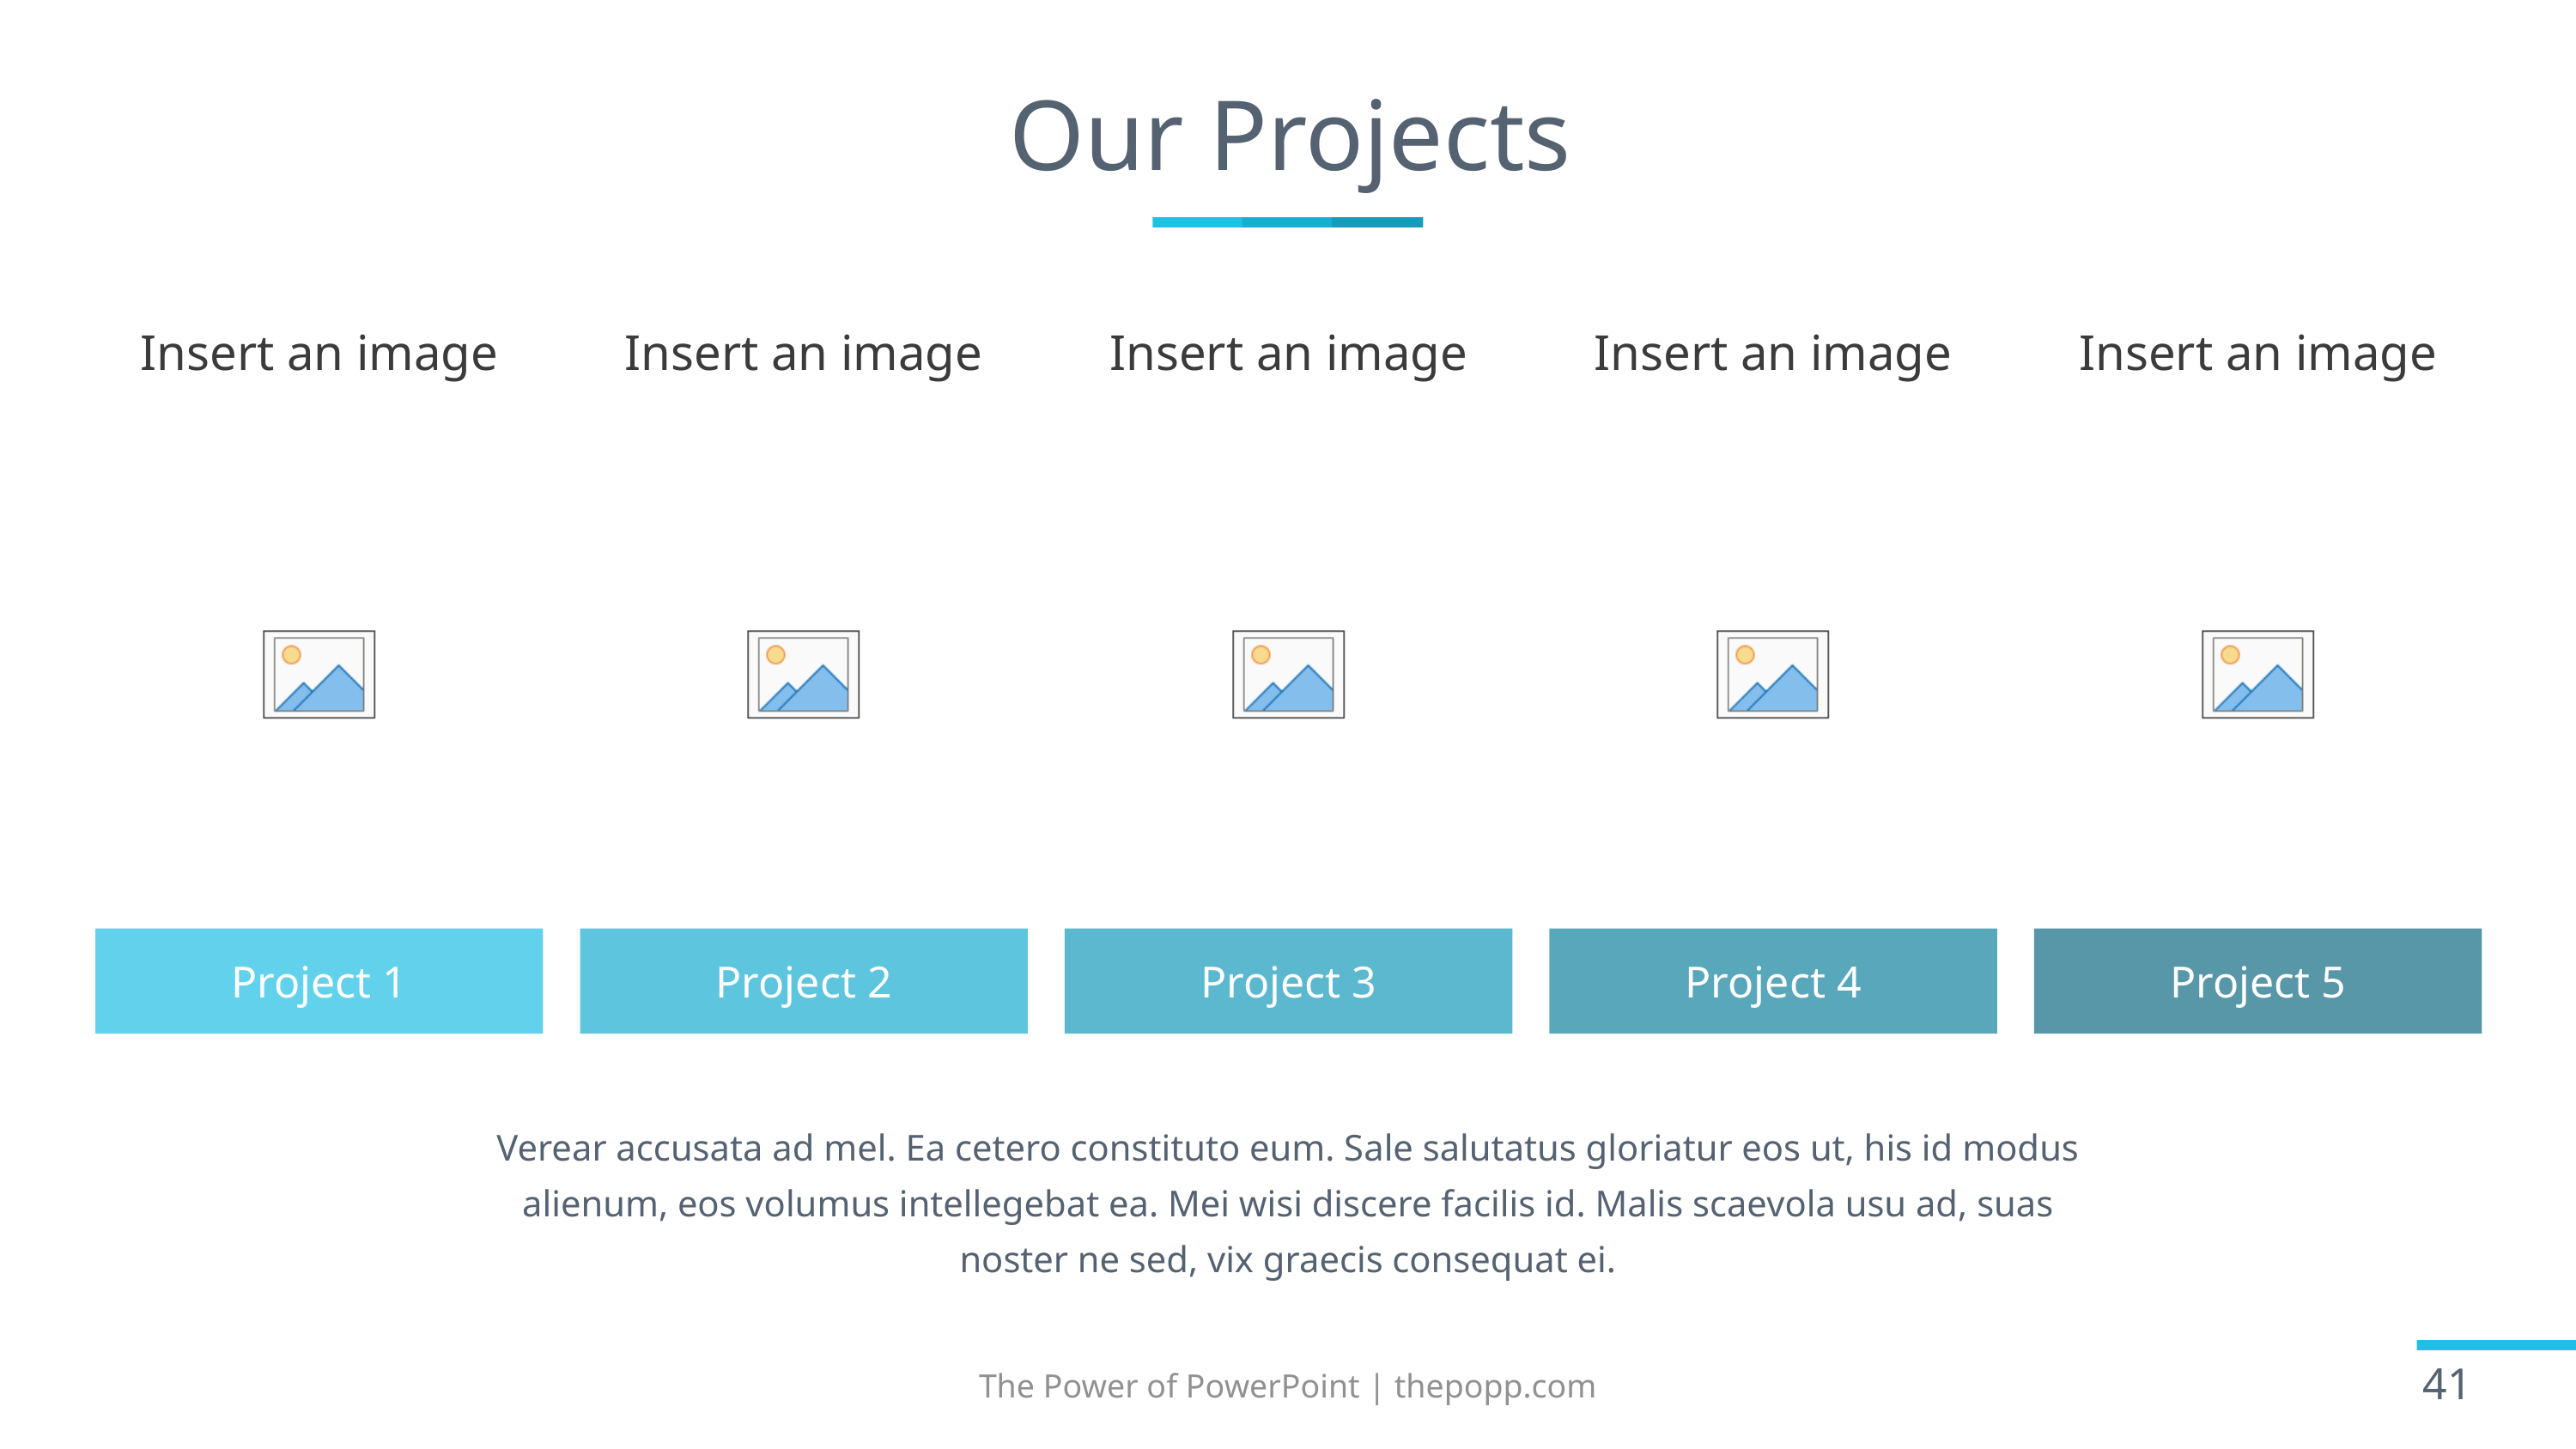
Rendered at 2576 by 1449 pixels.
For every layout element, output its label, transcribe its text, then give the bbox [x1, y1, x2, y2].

picture [2033, 316, 2482, 1034]
picture [580, 316, 1028, 1034]
title Our Projects [69, 49, 2512, 230]
footer The Power of PowerPoint | thepopp.com [853, 1349, 1723, 1427]
picture [1549, 316, 1997, 1034]
picture [94, 316, 544, 1034]
slide_number 41 [2409, 1351, 2576, 1421]
picture [1064, 316, 1513, 1034]
list Verear accusata ad mel. Ea cetero constituto eum. Sale salutatus gloriatur eos ut, his id modus alienum, eos volumus intellegebat ea. Mei wisi discere facilis id. Malis scaevola usu ad, suas noster ne sed, vix graecis consequat ei. [450, 1088, 2126, 1304]
